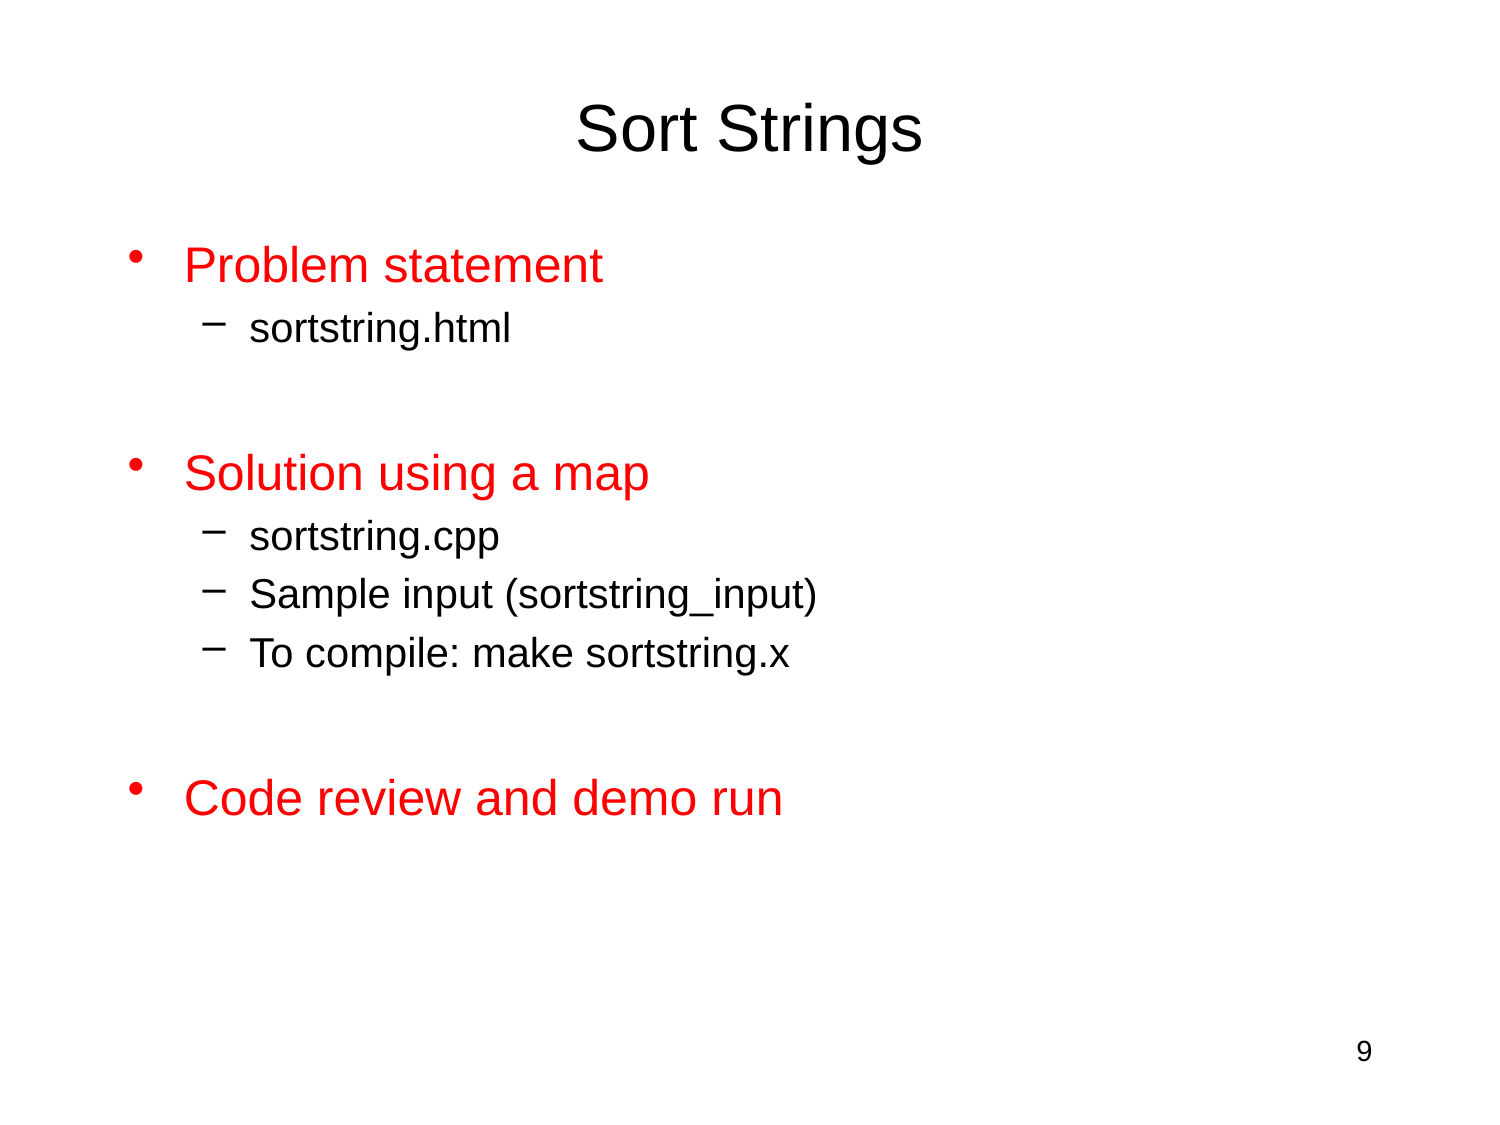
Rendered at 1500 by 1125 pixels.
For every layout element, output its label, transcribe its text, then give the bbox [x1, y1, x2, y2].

title Sort Strings [112, 62, 1388, 188]
list Problem statement sortstring.html Solution using a map sortstring.cpp Sample input (sortstring_input) To compile: make sortstring.x Code review and demo run [112, 224, 1388, 1001]
slide_number 9 [1074, 1024, 1388, 1101]
